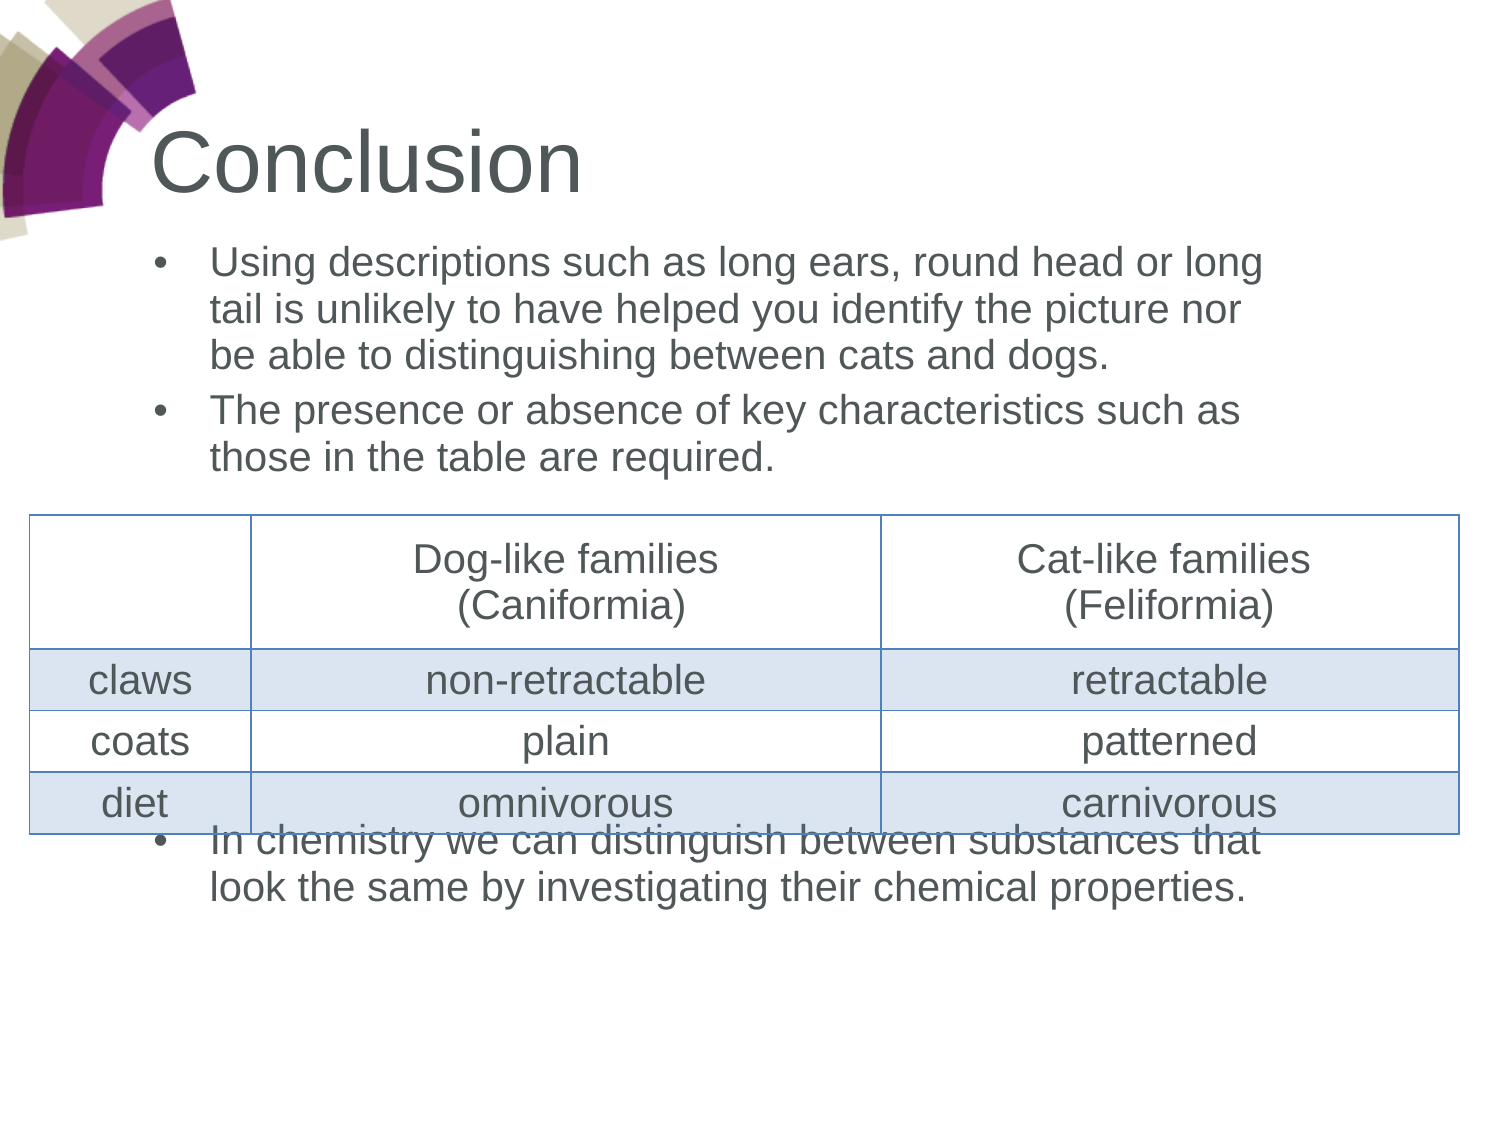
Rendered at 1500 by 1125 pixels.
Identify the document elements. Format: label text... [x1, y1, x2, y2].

list Conclusion [135, 119, 1282, 297]
list Using descriptions such as long ears, round head or long tail is unlikely to have helped you identify the picture nor be able to distinguishing between cats and dogs. The presence or absence of key characteristics such as those in the table are required. In chemistry we can distinguish between substances that look the same by investigating their chemical properties. [138, 835, 1282, 1035]
table_cell plain [252, 711, 880, 771]
table_header Cat-like families (Feliformia) [882, 516, 1458, 648]
table_header Dog-like families (Caniformia) [252, 516, 880, 648]
table_cell omnivorous [252, 773, 880, 833]
table_cell carnivorous [882, 773, 1458, 833]
table_cell claws [30, 650, 250, 710]
table_cell retractable [882, 650, 1458, 710]
table_cell coats [30, 711, 250, 771]
picture [0, 0, 1500, 1125]
table_cell diet [30, 773, 250, 833]
list Using descriptions such as long ears, round head or long tail is unlikely to have helped you identify the picture nor be able to distinguishing between cats and dogs. The presence or absence of key characteristics such as those in the table are required. In chemistry we can distinguish between substances that look the same by investigating their chemical properties. [138, 297, 1282, 514]
table_cell patterned [882, 711, 1458, 771]
table_cell non-retractable [252, 650, 880, 710]
table_header [30, 516, 250, 648]
